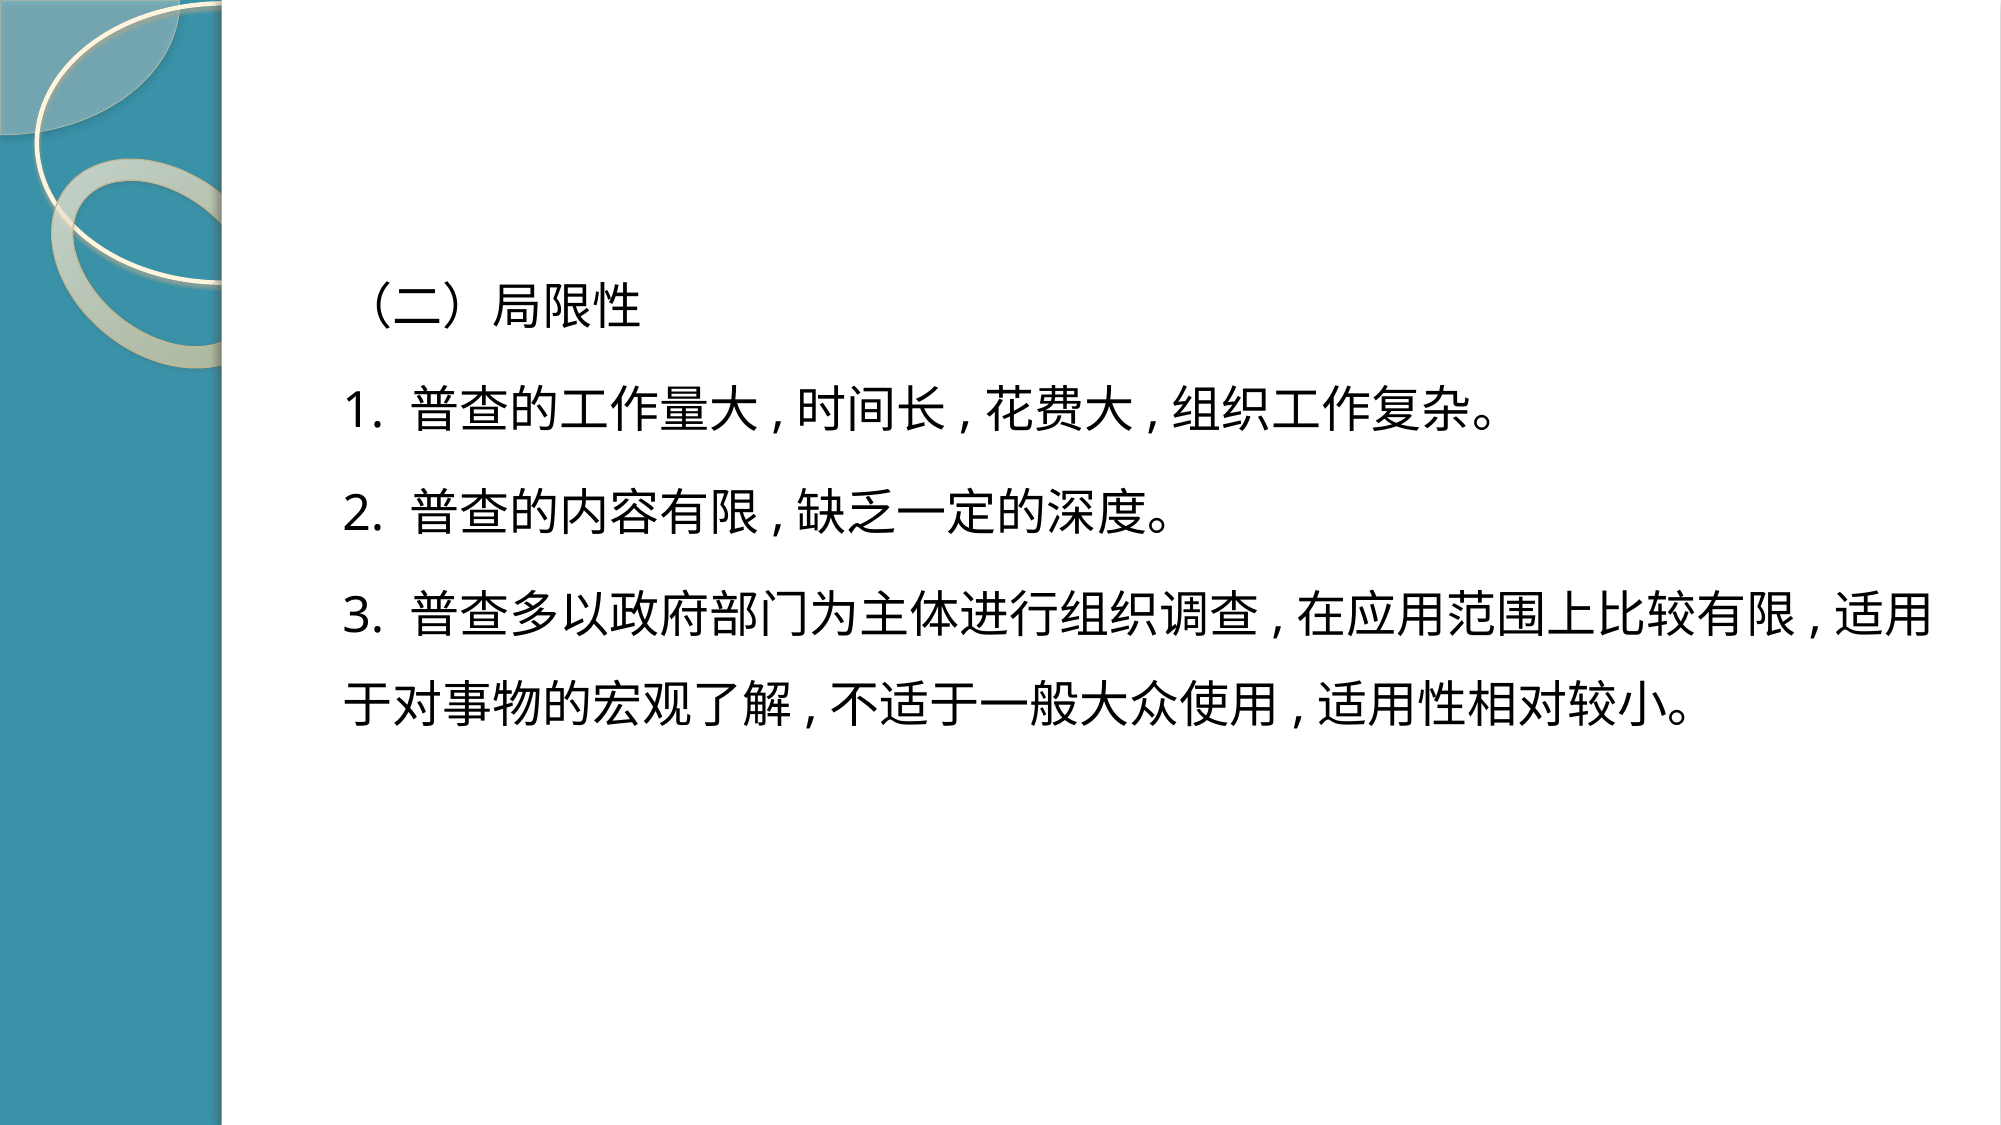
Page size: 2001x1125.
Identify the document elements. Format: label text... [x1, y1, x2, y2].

list （二）局限性 1. 普查的工作量大,时间长,花费大,组织工作复杂。 2. 普查的内容有限,缺乏一定的深度。 3. 普查多以政府部门为主体进行组织调查,在应用范围上比较有限,适用于对事物的宏观了解,不适于一般大众使用,适用性相对较小。 [313, 237, 1954, 1025]
